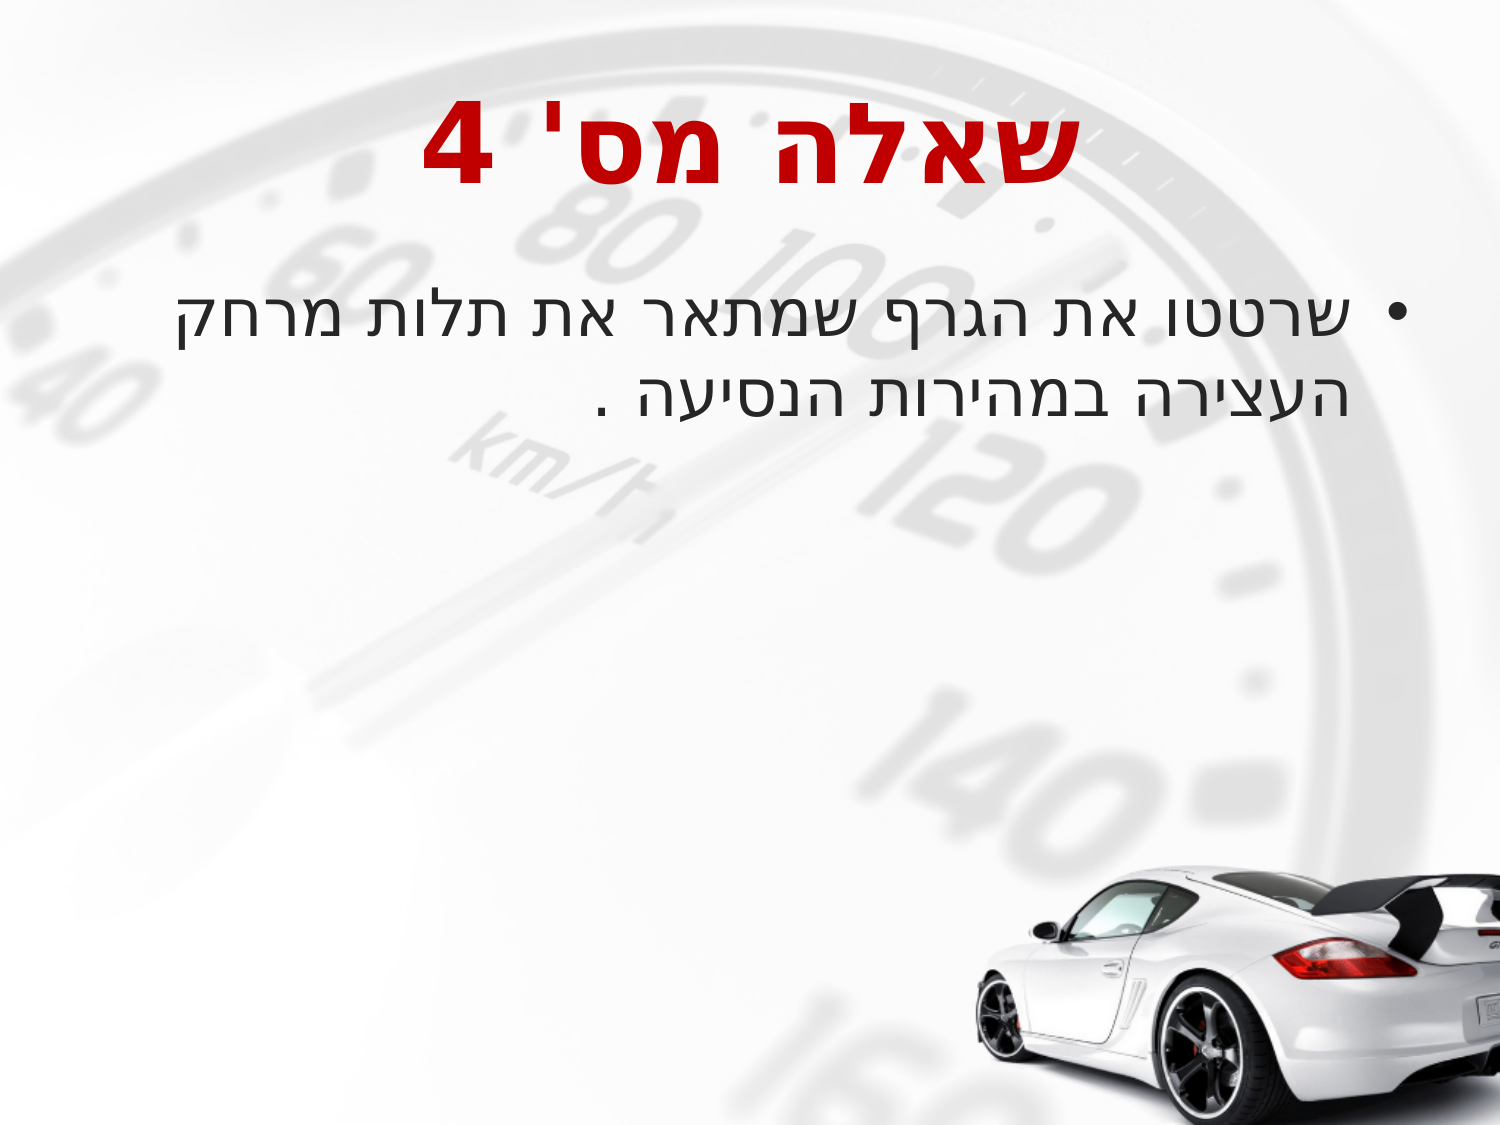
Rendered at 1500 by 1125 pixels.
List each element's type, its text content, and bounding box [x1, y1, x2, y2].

title שאלה מס' 4 [75, 45, 1425, 233]
picture [0, 0, 1500, 1125]
list שרטטו את הגרף שמתאר את תלות מרחק העצירה במהירות הנסיעה . [75, 262, 1425, 1025]
